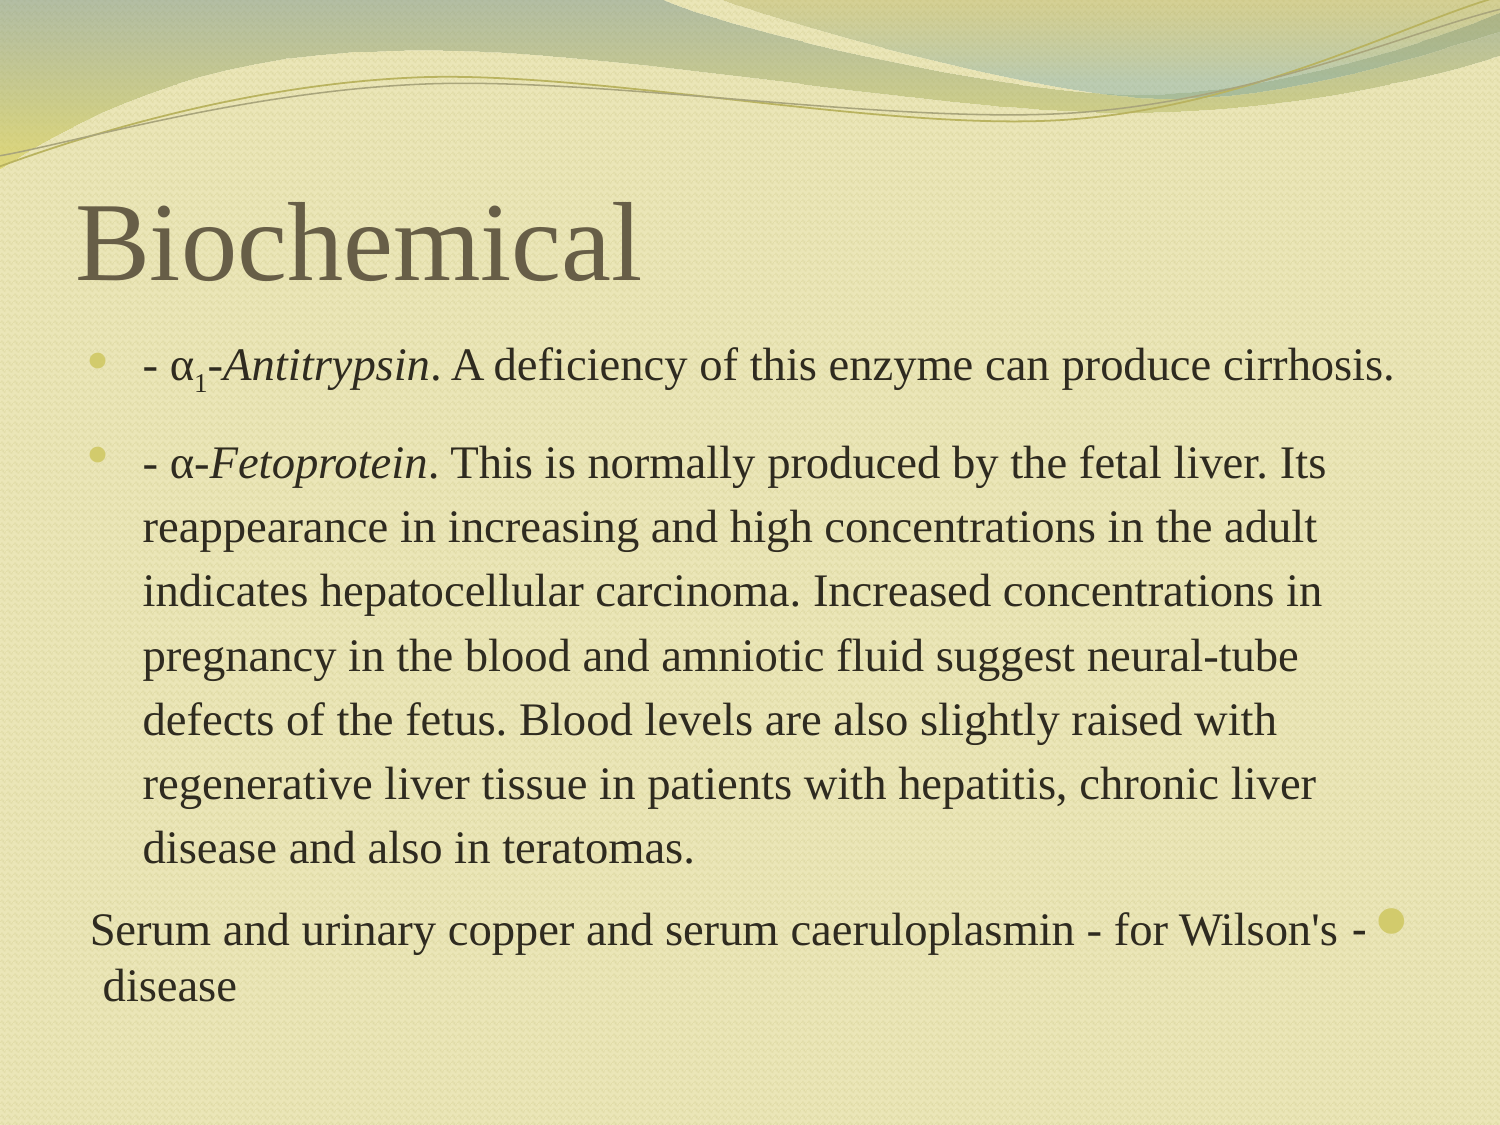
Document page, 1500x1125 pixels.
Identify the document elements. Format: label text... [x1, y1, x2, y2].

list - α1-Antitrypsin. A deficiency of this enzyme can produce cirrhosis. - α-Fetoprotein. This is normally produced by the fetal liver. Its reappearance in increasing and high concentrations in the adult indicates hepatocellular carcinoma. Increased concentrations in pregnancy in the blood and amniotic fluid suggest neural-tube defects of the fetus. Blood levels are also slightly raised with regenerative liver tissue in patients with hepatitis, chronic liver disease and also in teratomas. - Serum and urinary copper and serum caeruloplasmin - for Wilson's disease [75, 317, 1425, 1038]
title Biochemical [75, 115, 1425, 303]
